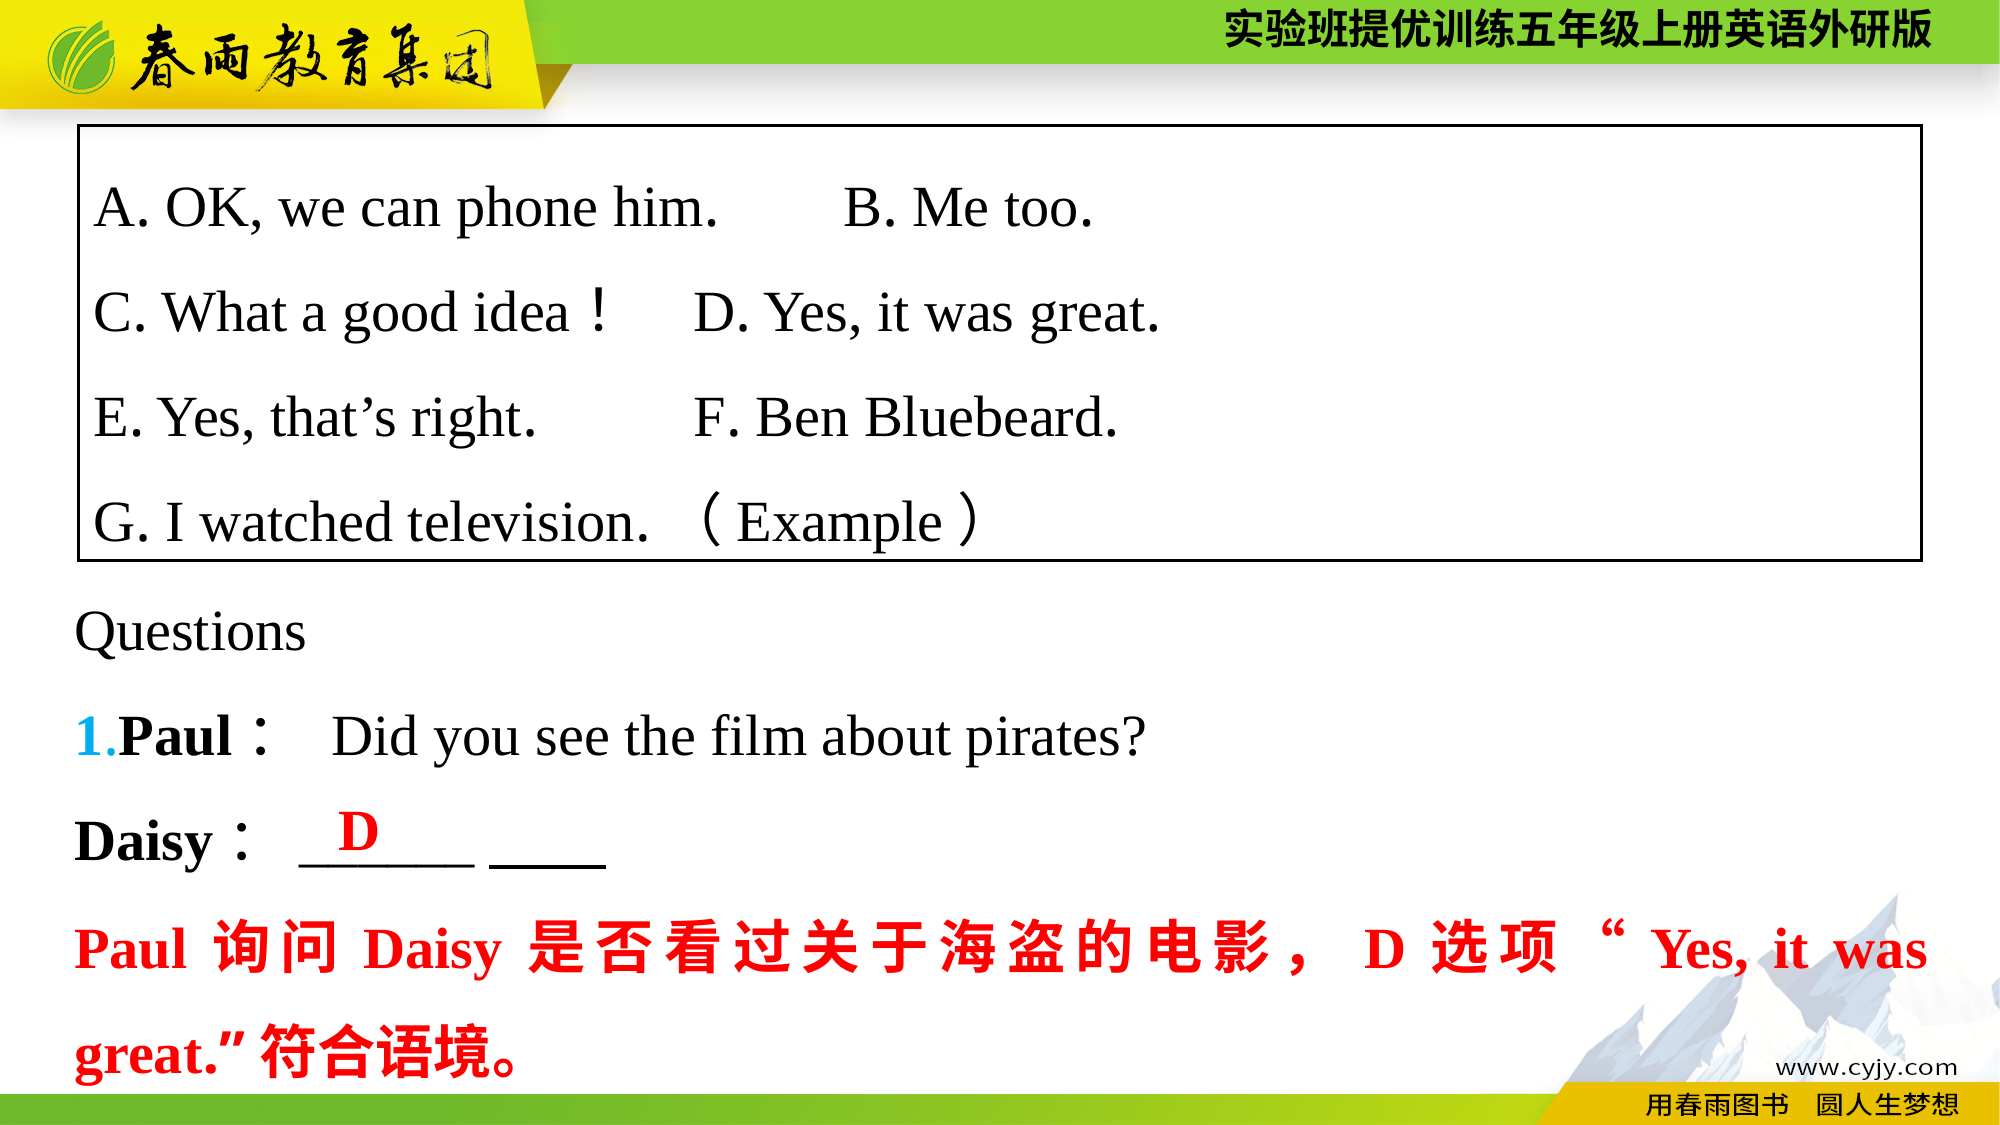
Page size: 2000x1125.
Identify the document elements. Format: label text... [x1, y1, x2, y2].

list Questions 1.Paul： Did you see the film about pirates? Daisy：______ [59, 549, 1944, 867]
text_box Paul询问Daisy是否看过关于海盗的电影，D选项“Yes, it was great.”符合语境。 [59, 867, 1944, 1093]
picture [0, 0, 2000, 1125]
text_box D [324, 784, 396, 870]
text_box A. OK, we can phone him. B. Me too. C. What a good idea！ D. Yes, it was great. E. Yes, that’s right. F. Ben Bluebeard. G. I watched television.（Example） [78, 125, 1922, 561]
